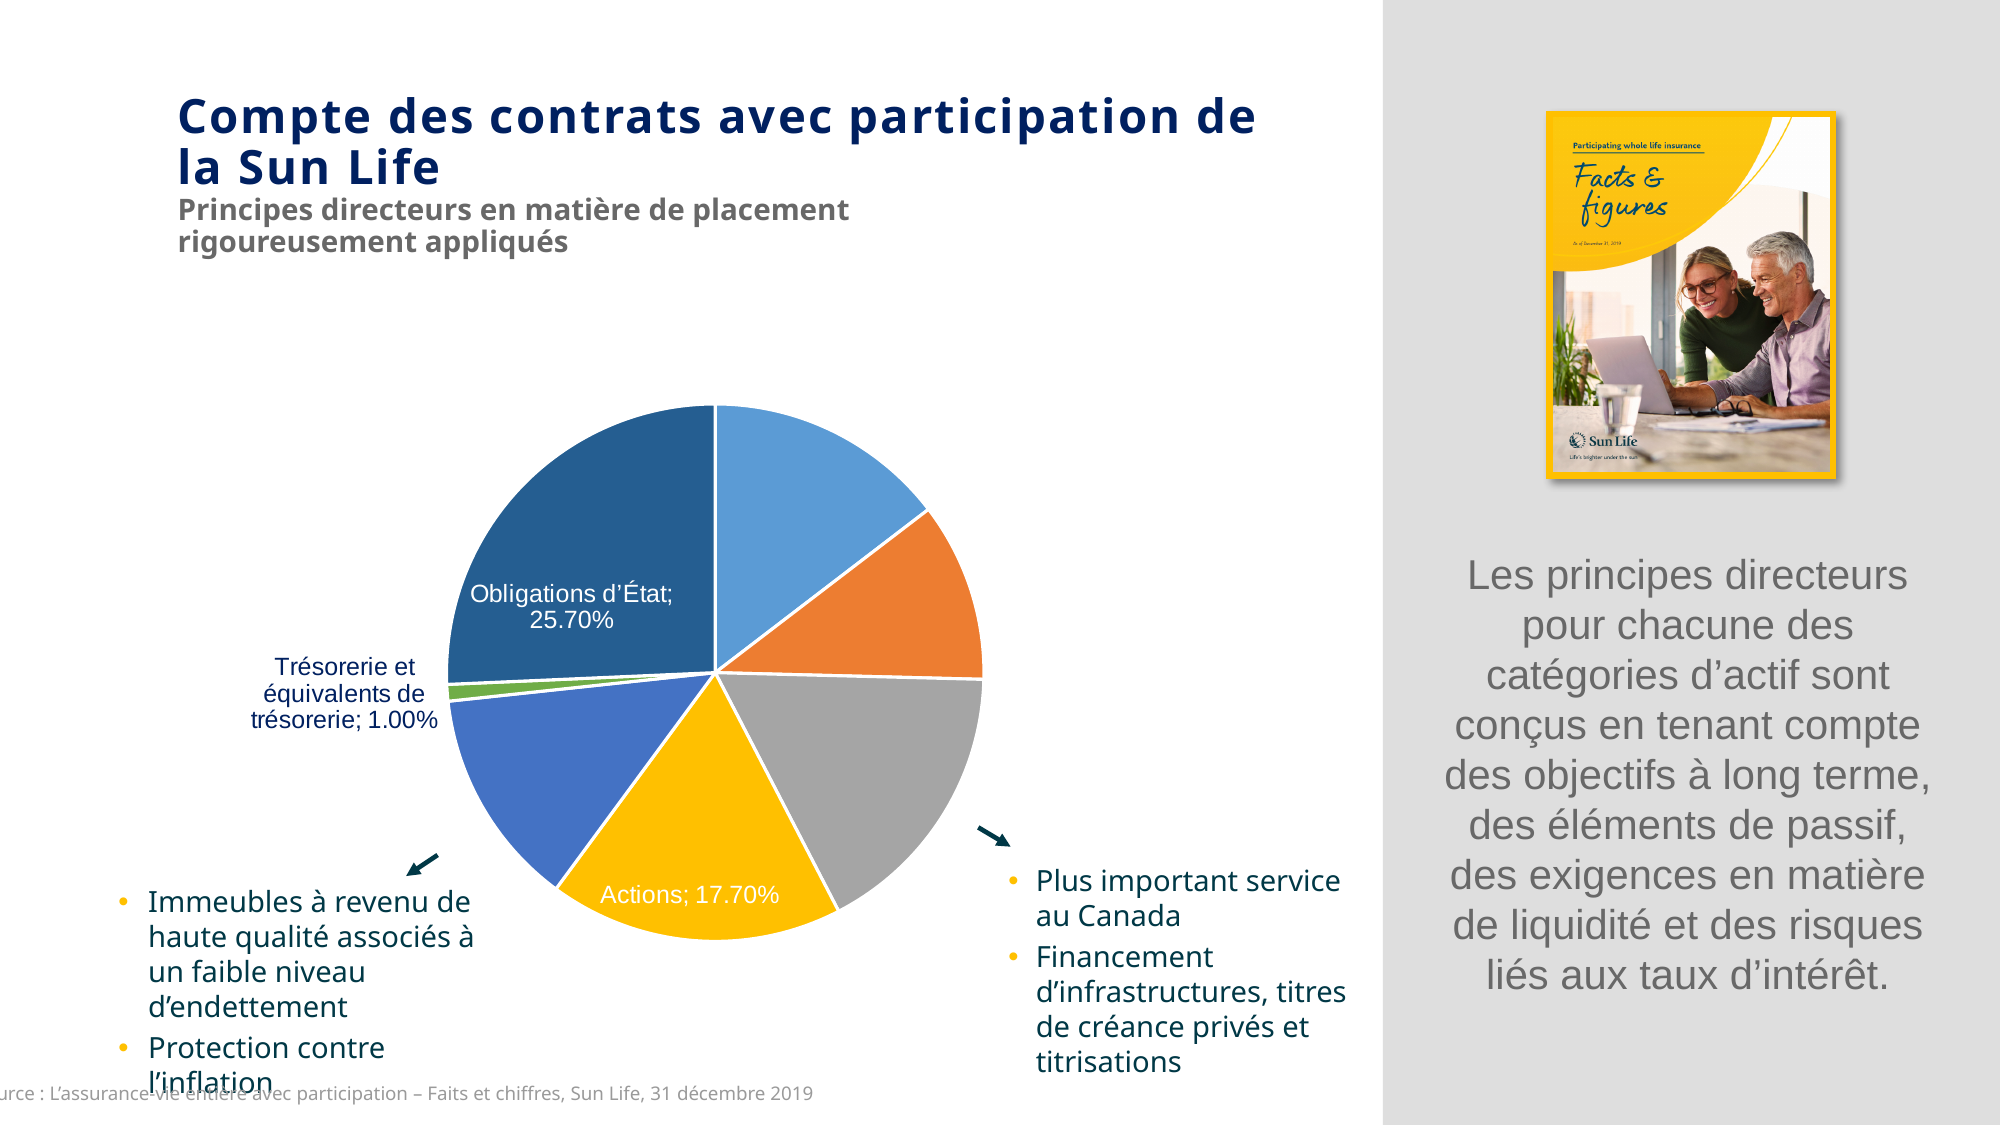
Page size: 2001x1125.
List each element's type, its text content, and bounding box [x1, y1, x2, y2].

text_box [103, 253, 1393, 1110]
text_box [1382, 0, 2000, 1125]
text_box Source : L’assurance-vie entière avec participation – Faits et chiffres, Sun Life, 31 décembre 2019 [0, 1074, 828, 1112]
picture [1552, 117, 1831, 473]
title Compte des contrats avec participation de la Sun Life Principes directeurs en matière de placement rigoureusement appliqués [162, 84, 1336, 253]
text_box Les principes directeurs pour chacune des catégories d’actif sont conçus en tenant compte des objectifs à long terme, des éléments de passif, des exigences en matière de liquidité et des risques liés aux taux d’intérêt. [1429, 540, 1947, 1006]
